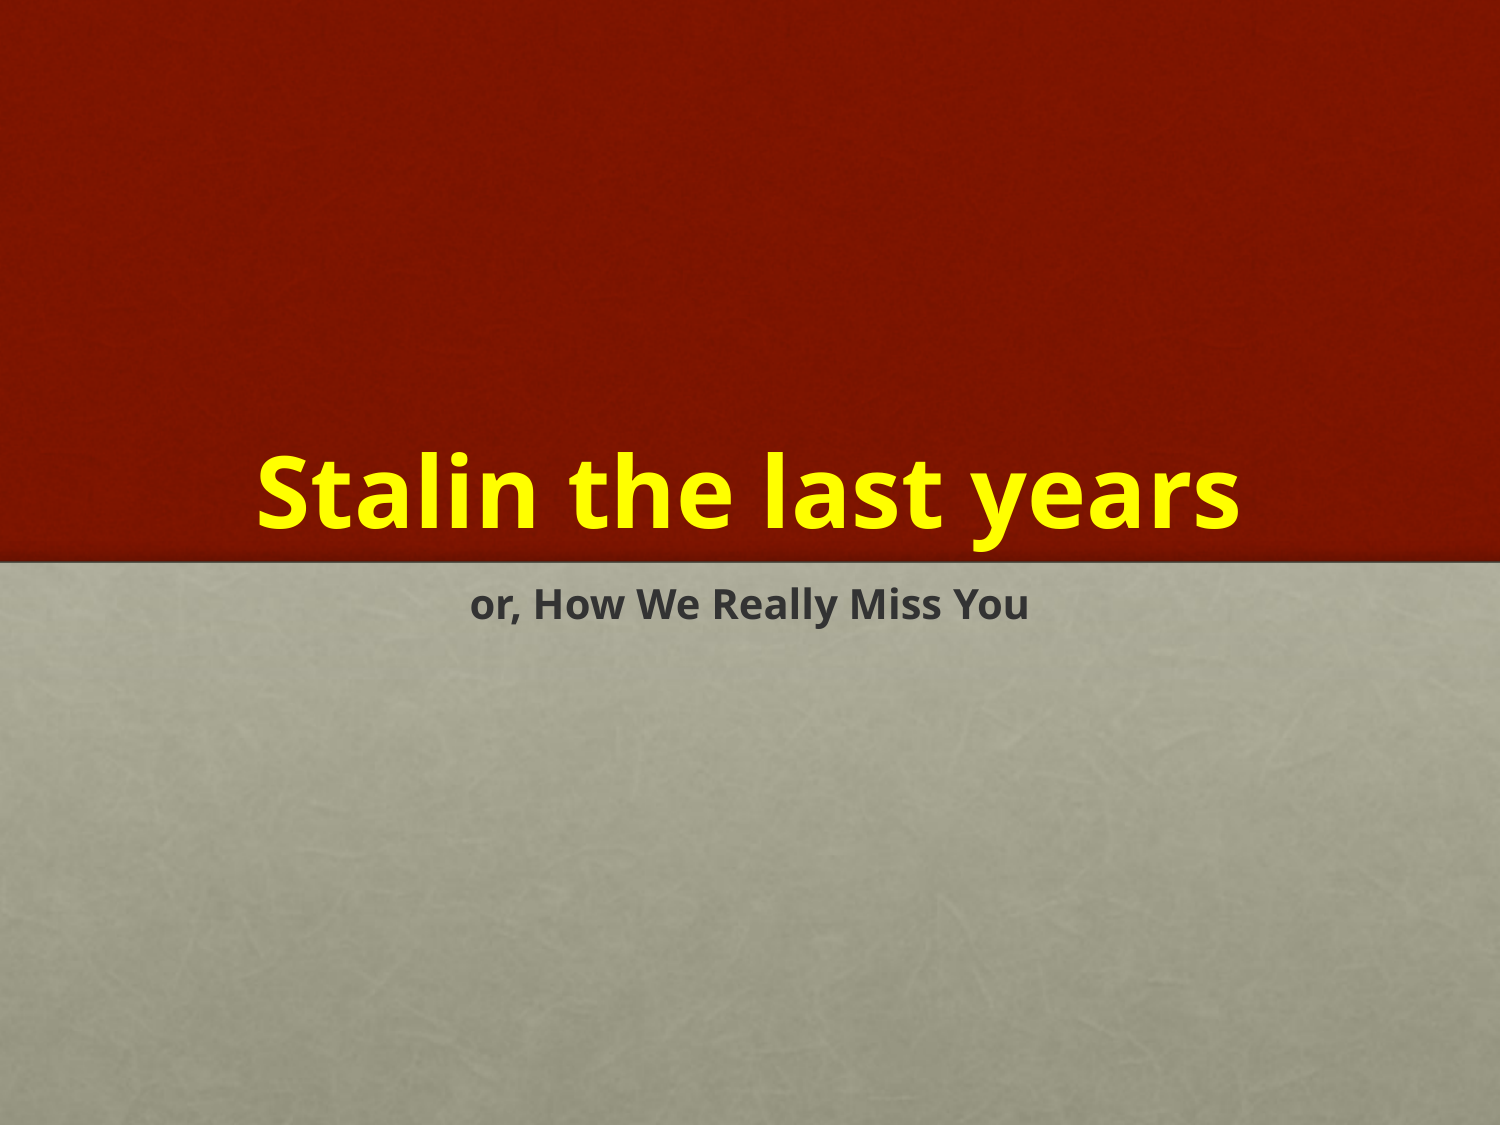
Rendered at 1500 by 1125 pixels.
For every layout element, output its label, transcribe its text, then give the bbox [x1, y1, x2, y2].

picture [0, 541, 1500, 1125]
title Stalin the last years [127, 314, 1372, 556]
subtitle or, How We Really Miss You [127, 570, 1372, 859]
